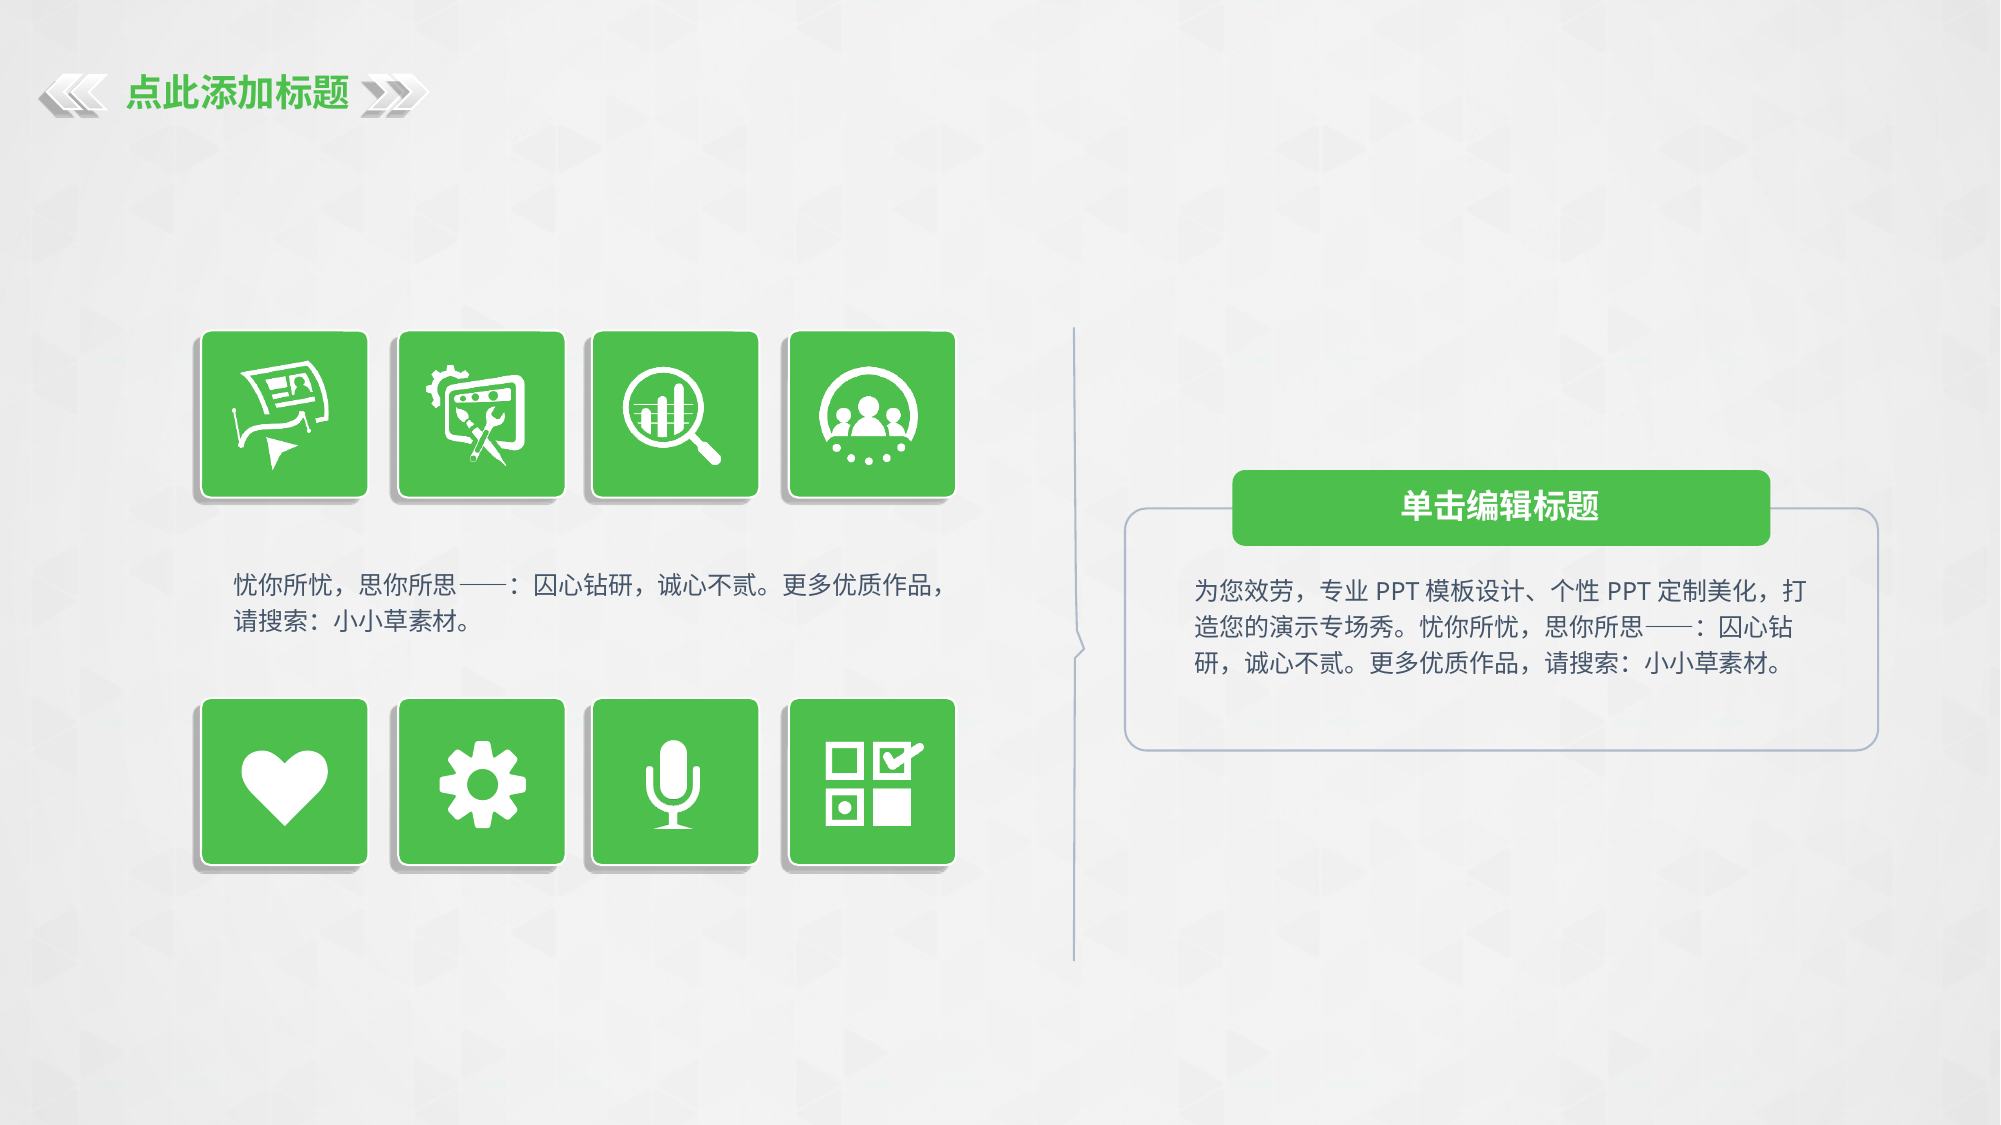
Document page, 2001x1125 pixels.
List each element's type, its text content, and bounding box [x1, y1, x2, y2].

text_box 为您效劳，专业PPT模板设计、个性PPT定制美化，打造您的演示专场秀。忧你所忧，思你所思——：囚心钻研，诚心不贰。更多优质作品，请搜索：小小草素材。 [1179, 562, 1824, 685]
text_box [1232, 470, 1771, 546]
text_box [591, 330, 760, 498]
text_box 单击编辑标题 [1270, 478, 1730, 533]
text_box [439, 741, 526, 829]
text_box [200, 330, 369, 498]
text_box [1125, 508, 1879, 751]
text_box [241, 750, 328, 827]
text_box [398, 330, 566, 498]
text_box [398, 697, 566, 866]
text_box [788, 330, 957, 498]
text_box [46, 61, 429, 123]
text_box [200, 697, 369, 866]
text_box [1073, 327, 1085, 962]
text_box [591, 697, 760, 866]
text_box [788, 697, 957, 866]
text_box 忧你所忧，思你所思——：囚心钻研，诚心不贰。更多优质作品，请搜索：小小草素材。 [218, 556, 954, 643]
picture [0, 0, 2001, 1125]
